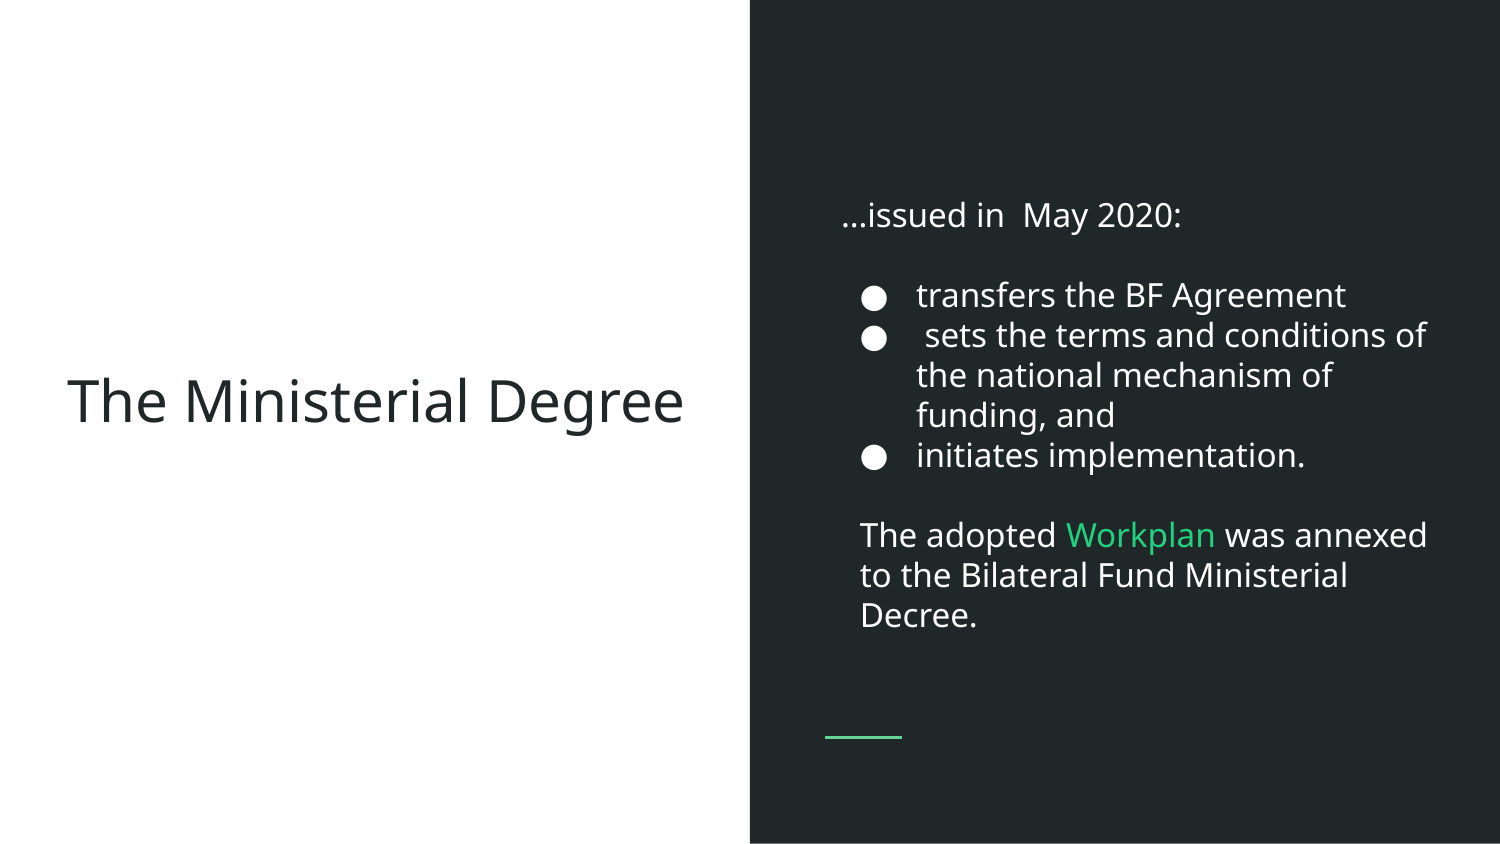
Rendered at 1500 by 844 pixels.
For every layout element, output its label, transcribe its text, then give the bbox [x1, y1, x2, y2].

title The Ministerial Degree [44, 196, 709, 450]
list …issued in May 2020: transfers the BF Agreement sets the terms and conditions of the national mechanism of funding, and initiates implementation. The adopted Workplan was annexed to the Bilateral Fund Ministerial Decree. [825, 349, 1456, 752]
